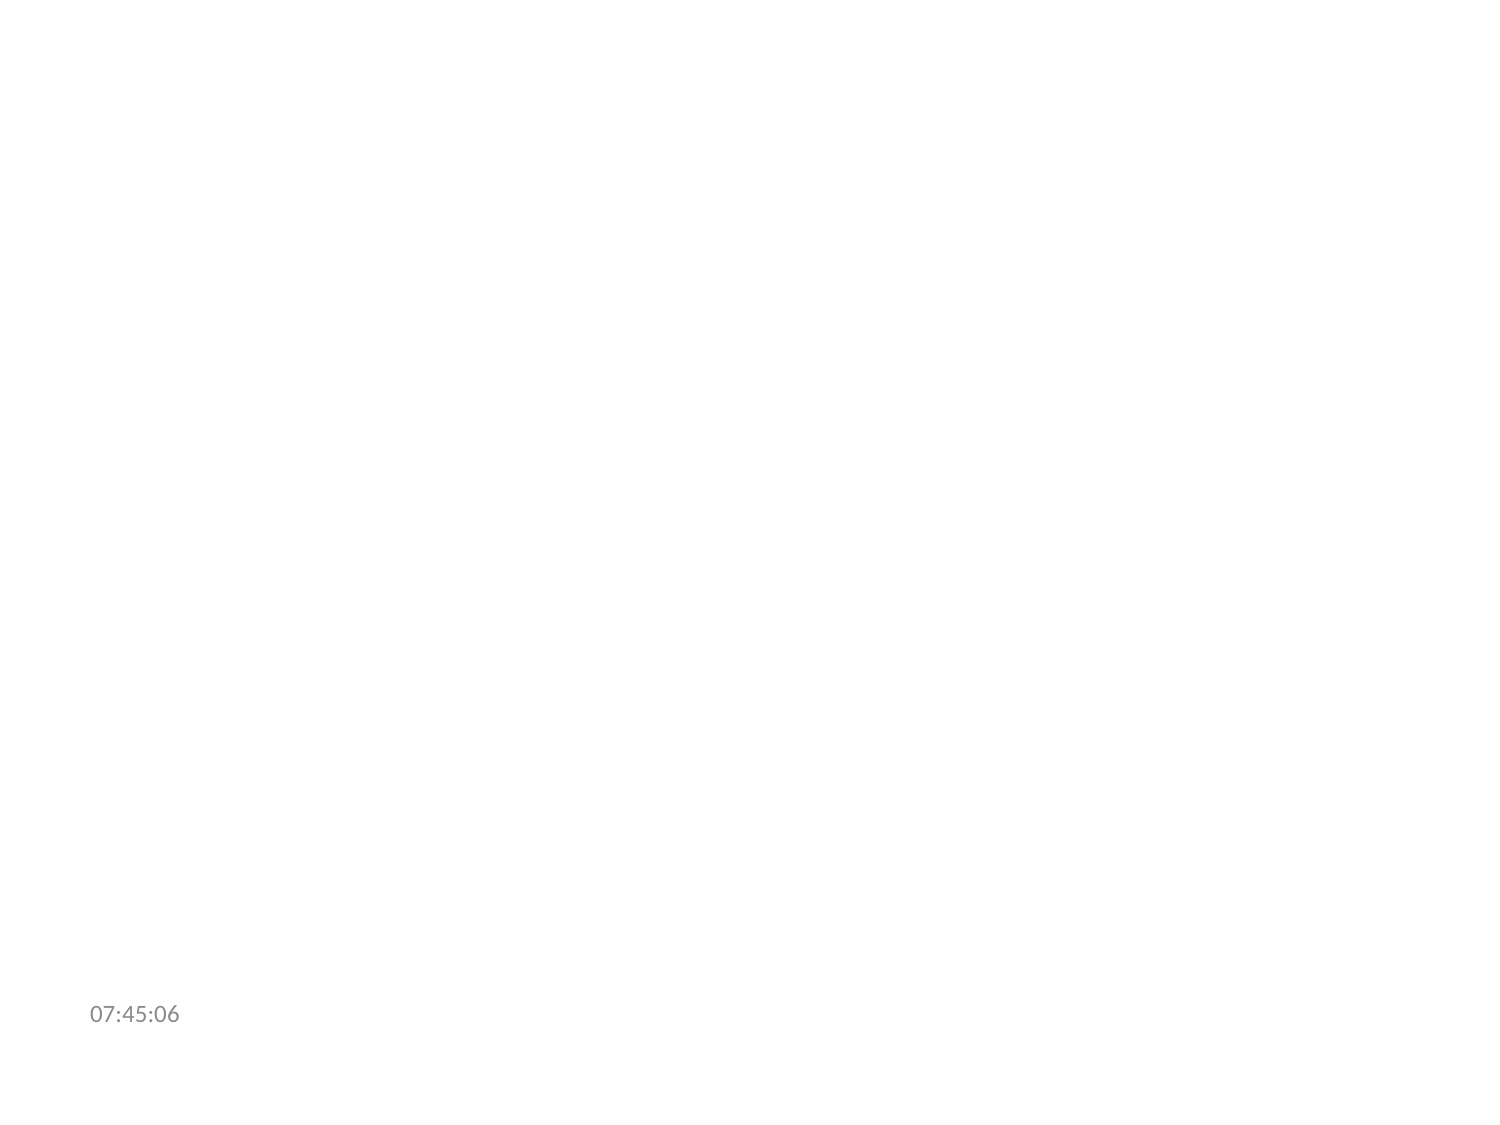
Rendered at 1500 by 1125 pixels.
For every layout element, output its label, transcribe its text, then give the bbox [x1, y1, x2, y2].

text_box 15:35:09 [75, 982, 425, 1043]
